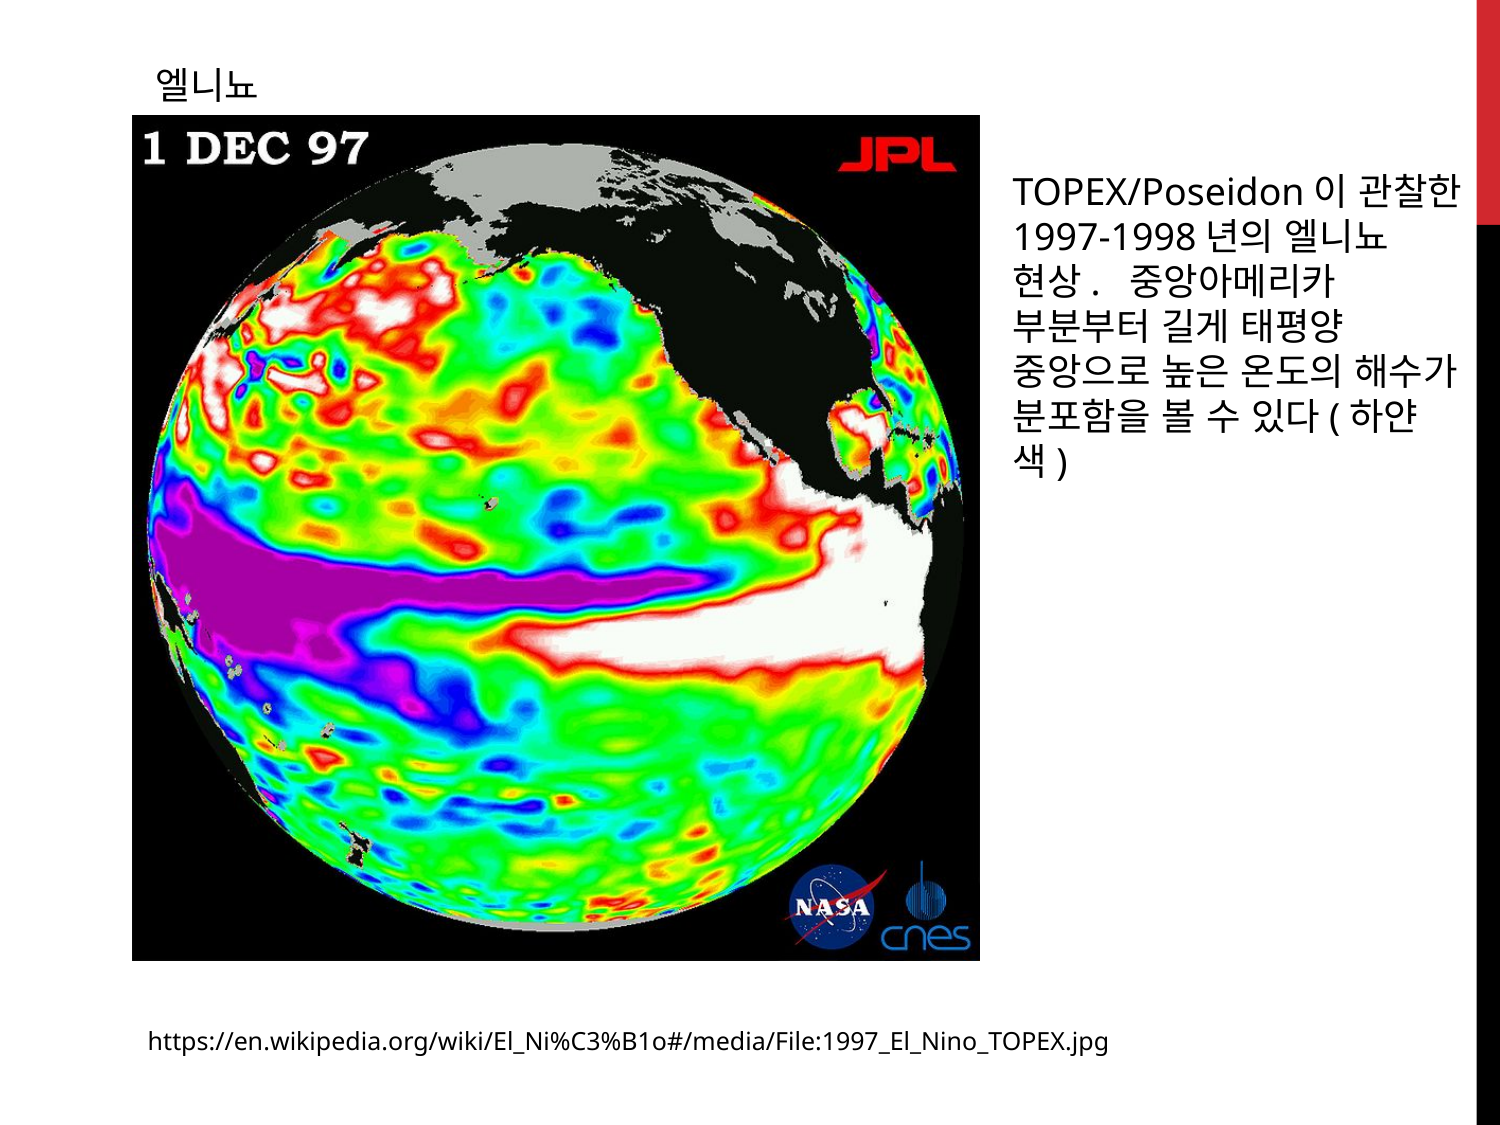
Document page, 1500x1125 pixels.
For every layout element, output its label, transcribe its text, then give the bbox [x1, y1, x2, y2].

text_box 엘니뇨 [141, 54, 275, 109]
picture [132, 114, 980, 962]
text_box https://en.wikipedia.org/wiki/El_Ni%C3%B1o#/media/File:1997_El_Nino_TOPEX.jpg [132, 1017, 1193, 1063]
text_box TOPEX/Poseidon이 관찰한 1997-1998년의 엘니뇨 현상. 중앙아메리카 부분부터 길게 태평양 중앙으로 높은 온도의 해수가 분포함을 볼 수 있다(하얀색) [997, 160, 1480, 491]
